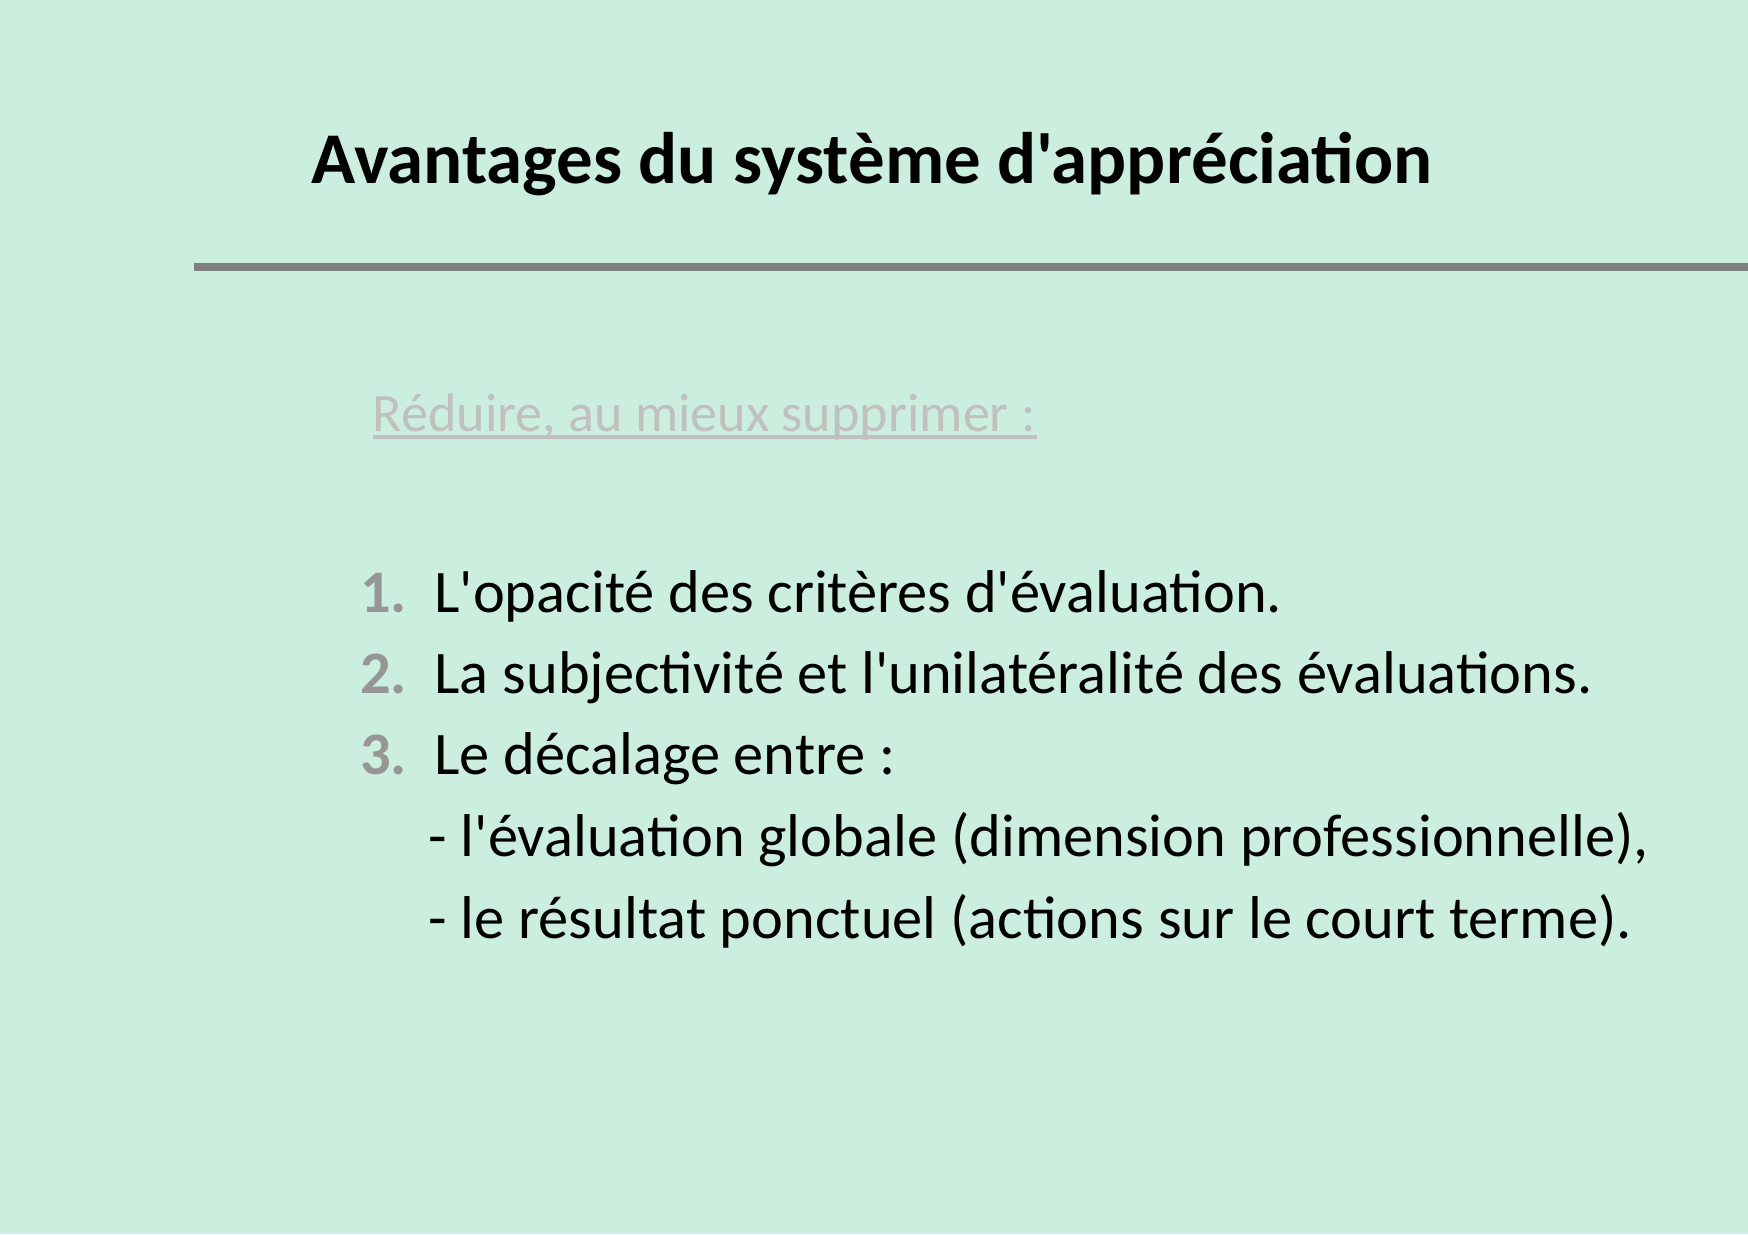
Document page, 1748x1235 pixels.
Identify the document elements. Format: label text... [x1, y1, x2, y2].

text_box [195, 264, 1748, 271]
text_box 1. L'opacité des critères d'évaluation. 2. La subjectivité et l'unilatéralité des évaluations. 3. Le décalage entre : - l'évaluation globale (dimension professionnelle), - le résultat ponctuel (actions sur le court terme). [360, 551, 1651, 951]
text_box Avantages du système d'appréciation [311, 110, 1700, 199]
text_box Réduire, au mieux supprimer : [372, 377, 1038, 443]
